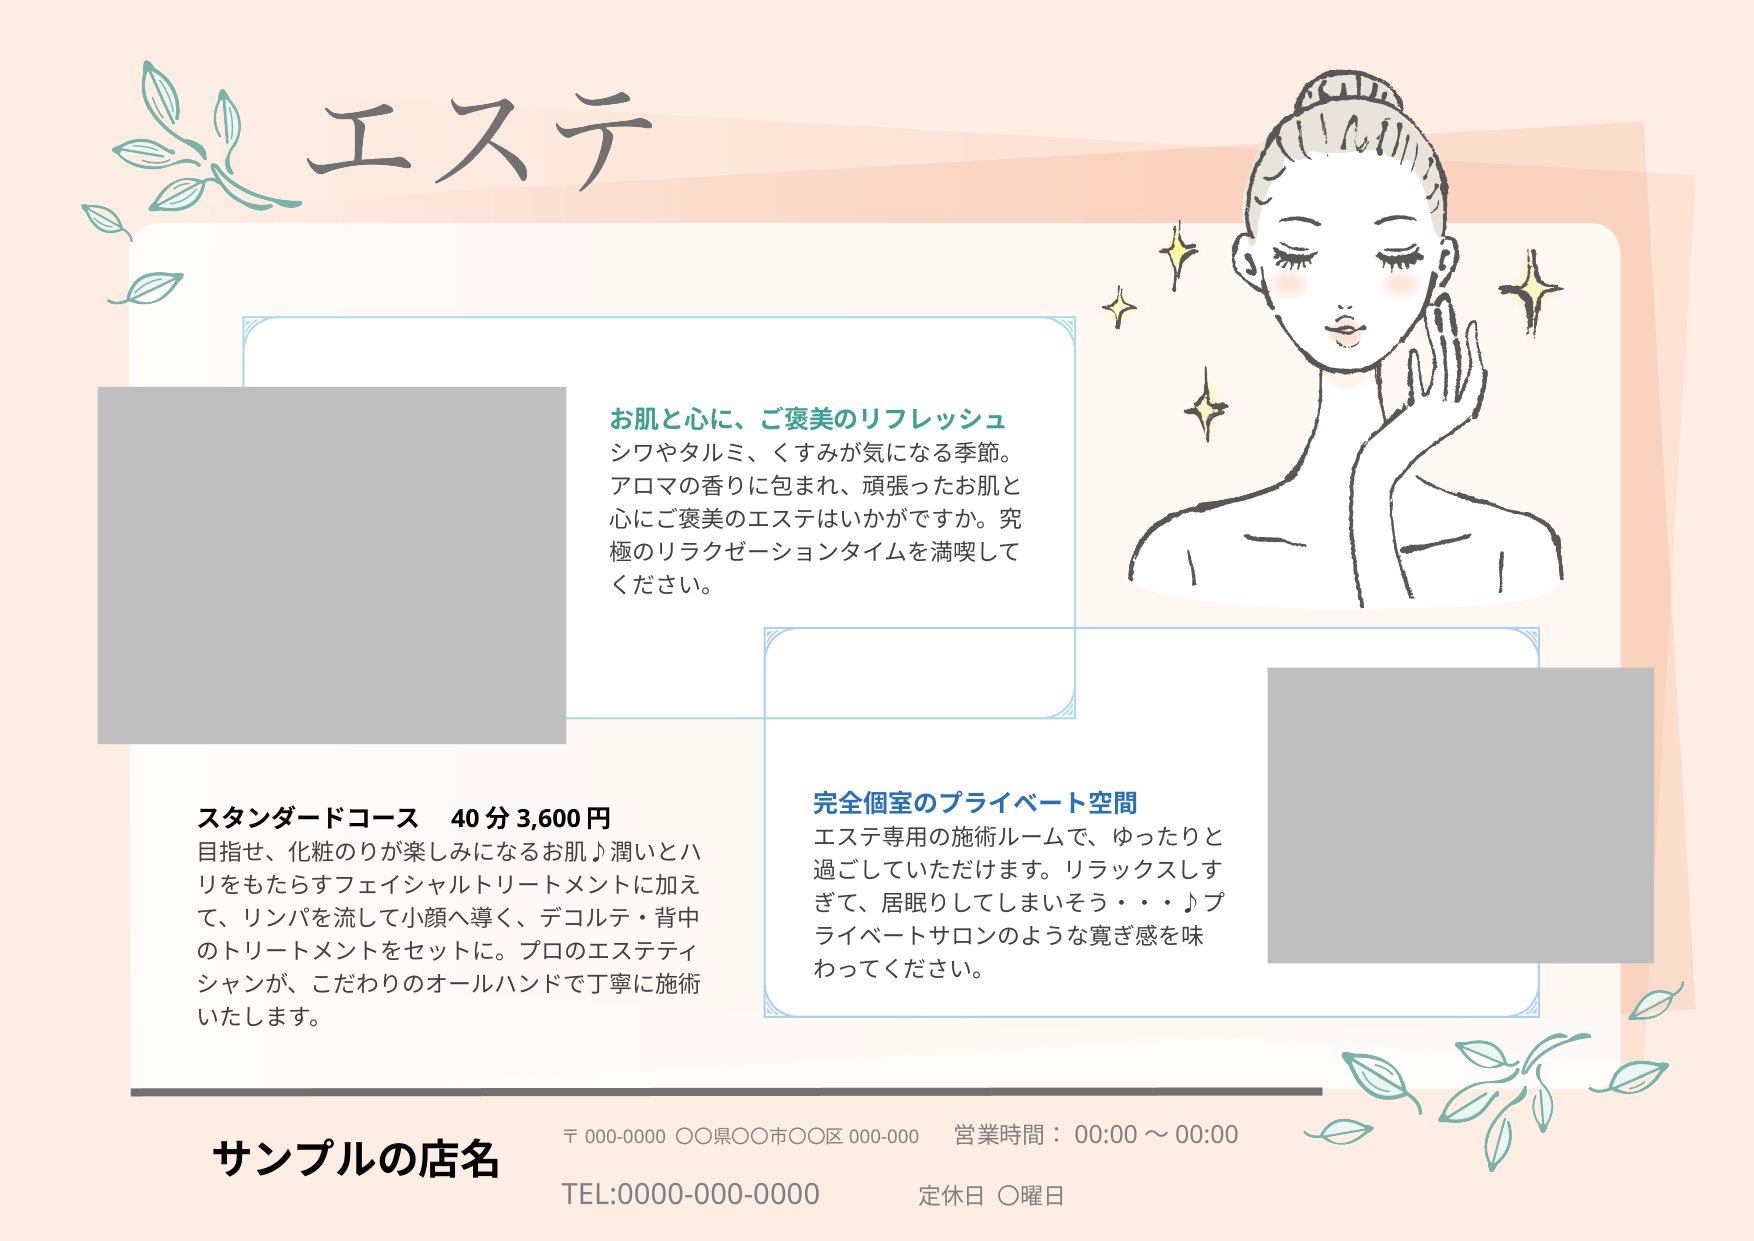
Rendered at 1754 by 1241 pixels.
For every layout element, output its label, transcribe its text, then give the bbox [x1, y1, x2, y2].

text_box [96, 386, 567, 745]
text_box 完全個室のプライベート空間 エステ専用の施術ルームで、ゆったりと過ごしていただけます。リラックスしすぎて、居眠りしてしまいそう・・・♪プライベートサロンのような寛ぎ感を味わってください。 [799, 765, 1255, 990]
text_box スタンダードコース 40分3,600円 目指せ、化粧のりが楽しみになるお肌♪潤いとハリをもたらすフェイシャルトリートメントに加えて、リンパを流して小顔へ導く、デコルテ・背中のトリートメントをセットに。プロのエステティシャンが、こだわりのオールハンドで丁寧に施術いたします。 [181, 780, 729, 1038]
text_box 〒000-0000 〇〇県〇〇市〇〇区000-000 営業時間：00:00～00:00 TEL:0000-000-0000 定休日 〇曜日 [546, 1110, 1265, 1218]
text_box [1267, 667, 1655, 964]
text_box お肌と心に、ご褒美のリフレッシュ シワやタルミ、くすみが気になる季節。アロマの香りに包まれ、頑張ったお肌と心にご褒美のエステはいかがですか。究極のリラクゼーションタイムを満喫してください。 [595, 380, 1007, 606]
text_box サンプルの店名 [196, 1125, 546, 1190]
picture [0, 0, 1754, 1241]
